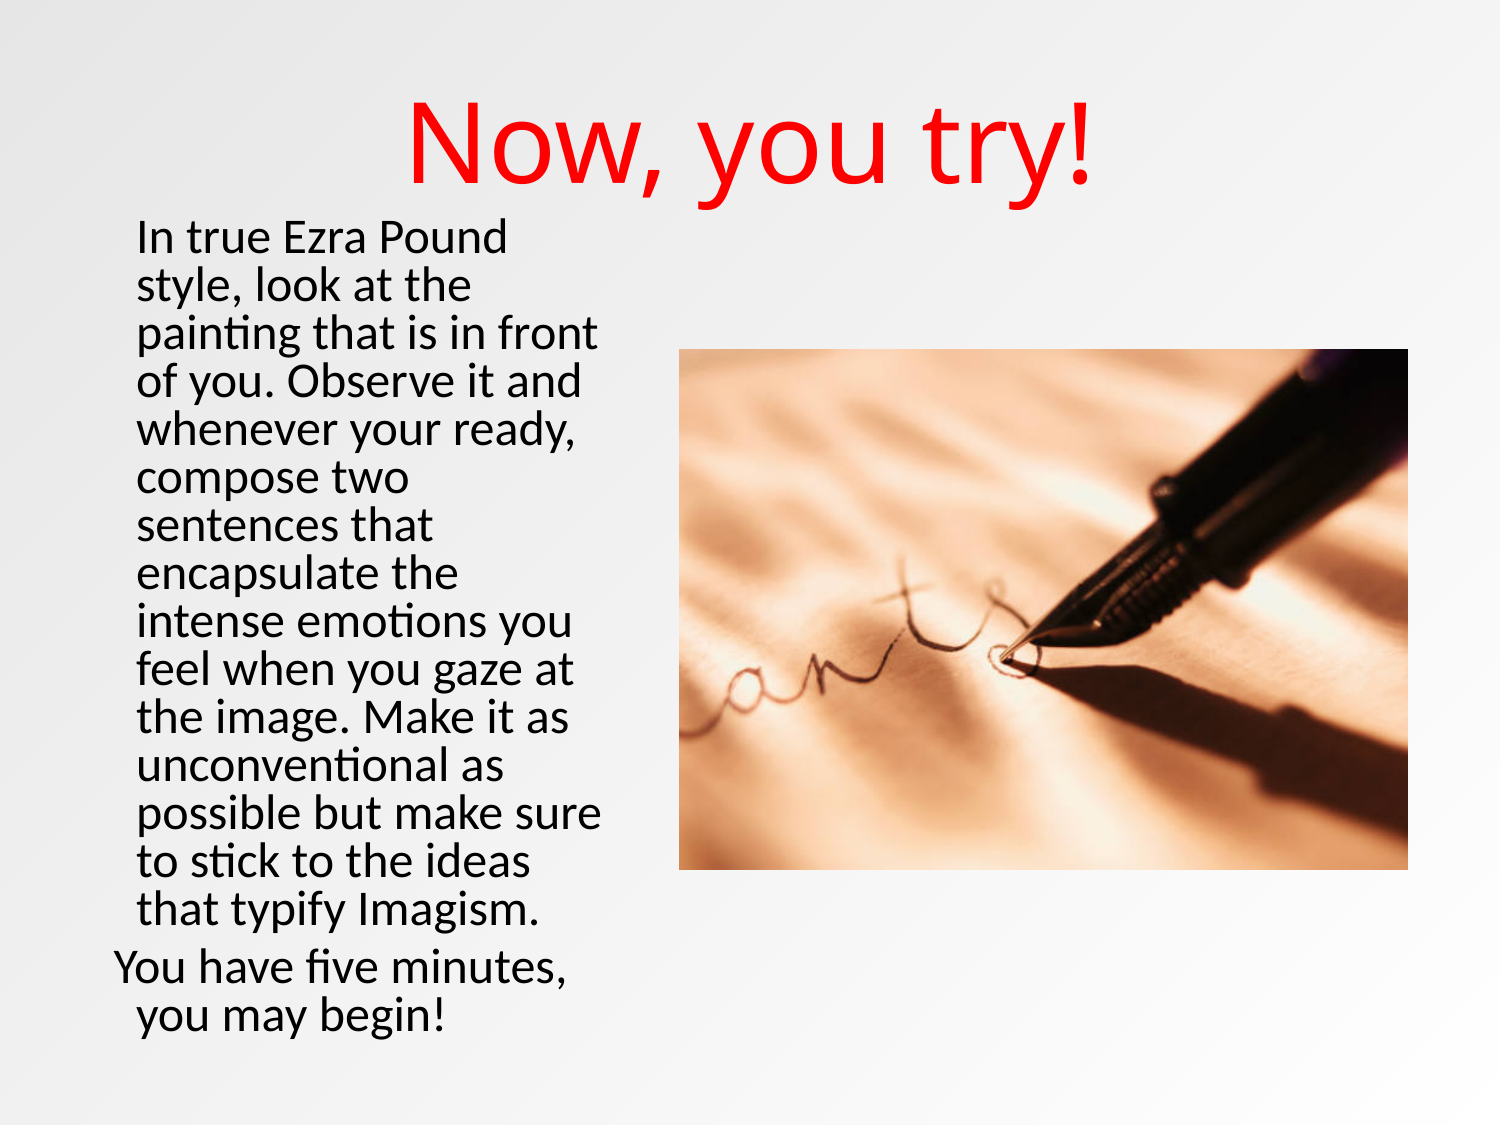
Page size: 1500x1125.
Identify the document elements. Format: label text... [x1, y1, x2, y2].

title Now, you try! [74, 44, 1426, 233]
list In true Ezra Pound style, look at the painting that is in front of you. Observe it and whenever your ready, compose two sentences that encapsulate the intense emotions you feel when you gaze at the image. Make it as unconventional as possible but make sure to stick to the ideas that typify Imagism. You have five minutes, you may begin! [64, 207, 621, 1083]
picture [678, 349, 1408, 870]
